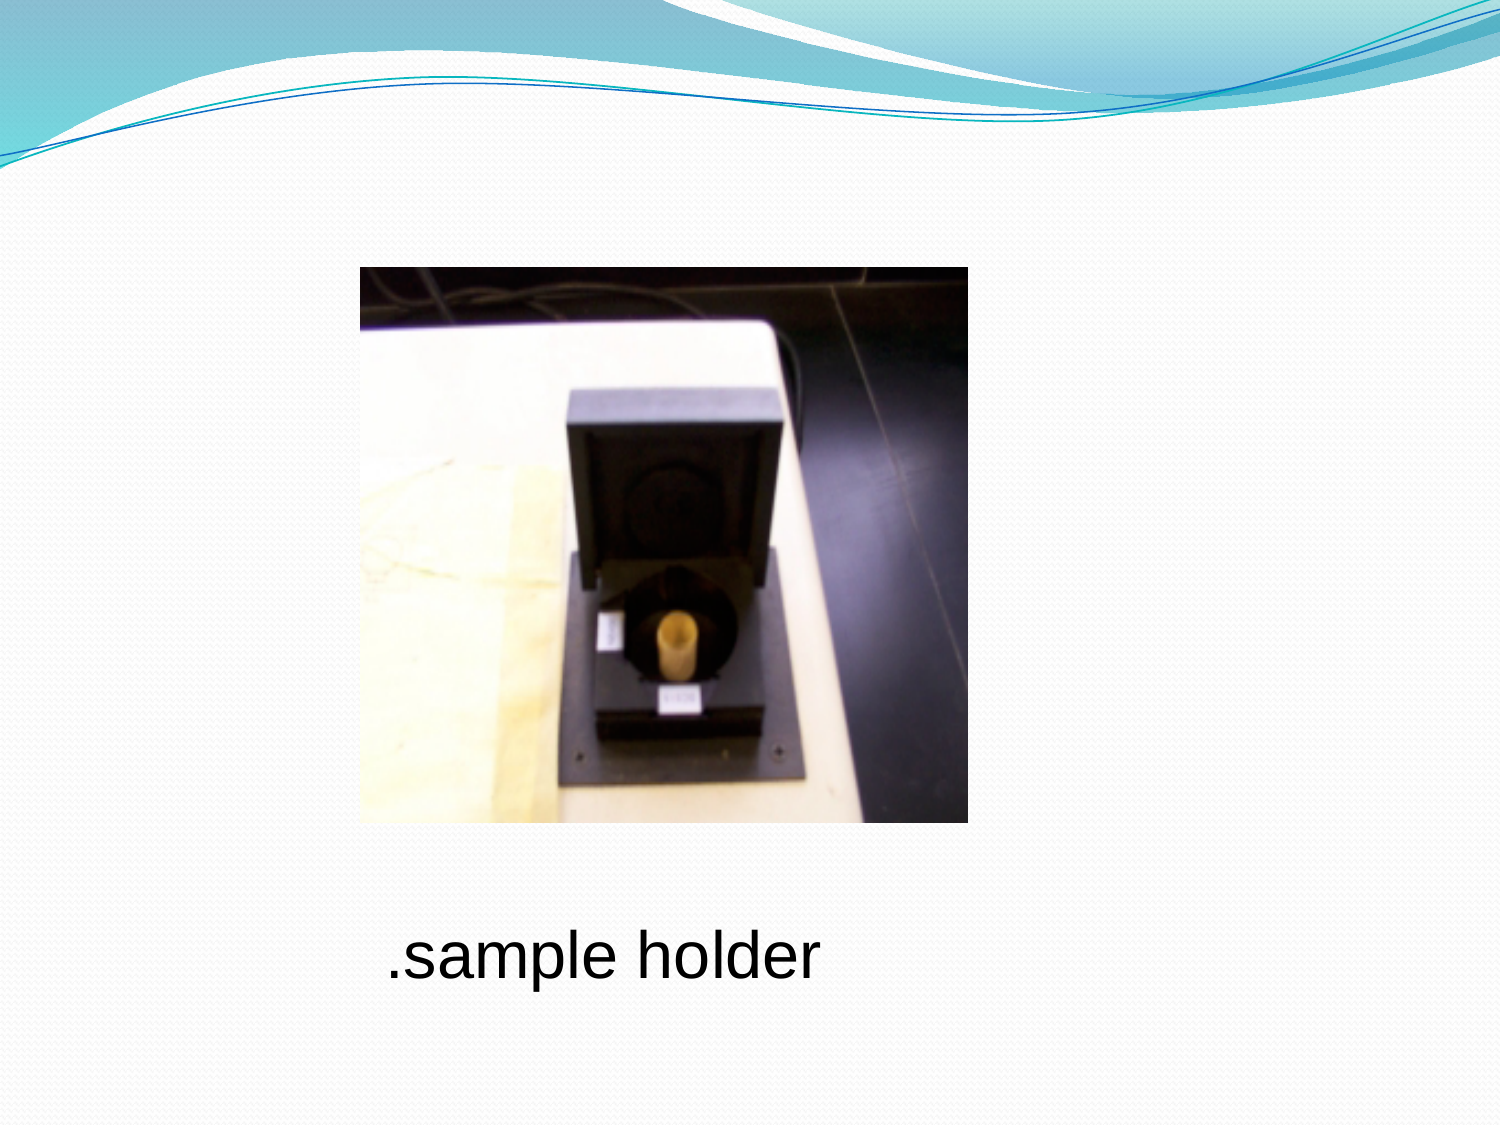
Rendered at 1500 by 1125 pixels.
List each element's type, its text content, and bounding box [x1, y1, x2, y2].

text_box sample holder. [370, 904, 837, 1000]
picture [359, 266, 969, 823]
